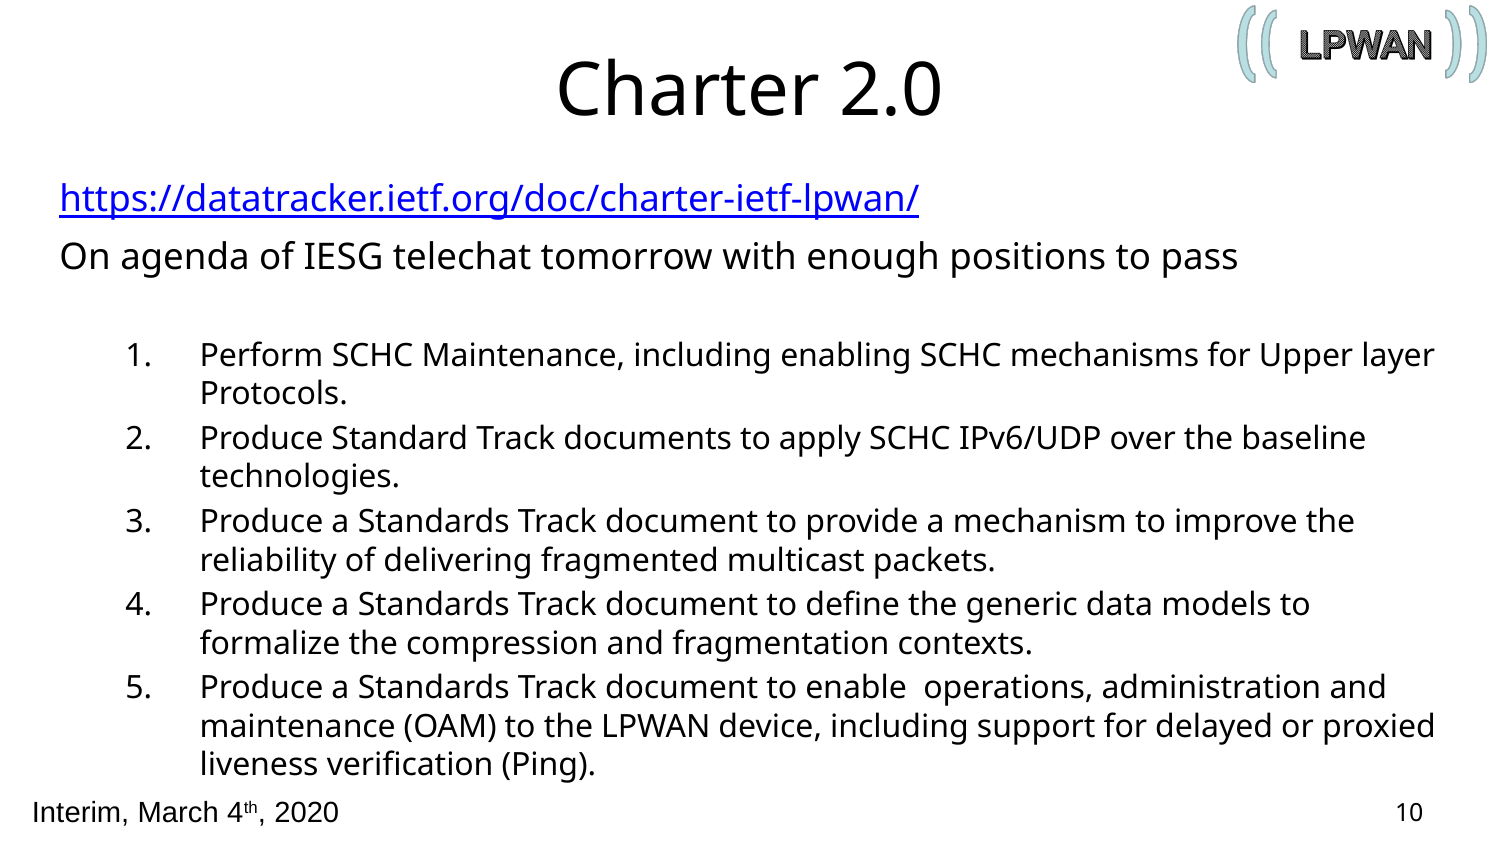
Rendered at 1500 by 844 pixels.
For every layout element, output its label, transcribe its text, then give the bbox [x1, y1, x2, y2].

picture [1237, 5, 1487, 83]
title Charter 2.0 [75, 33, 1425, 139]
list https://datatracker.ietf.org/doc/charter-ietf-lpwan/ On agenda of IESG telechat tomorrow with enough positions to pass Perform SCHC Maintenance, including enabling SCHC mechanisms for Upper layer Protocols. Produce Standard Track documents to apply SCHC IPv6/UDP over the baseline technologies. Produce a Standards Track document to provide a mechanism to improve the reliability of delivering fragmented multicast packets. Produce a Standards Track document to define the generic data models to formalize the compression and fragmentation contexts. Produce a Standards Track document to enable operations, administration and maintenance (OAM) to the LPWAN device, including support for delayed or proxied liveness verification (Ping). [44, 167, 1459, 792]
slide_number 10 [1358, 791, 1439, 837]
